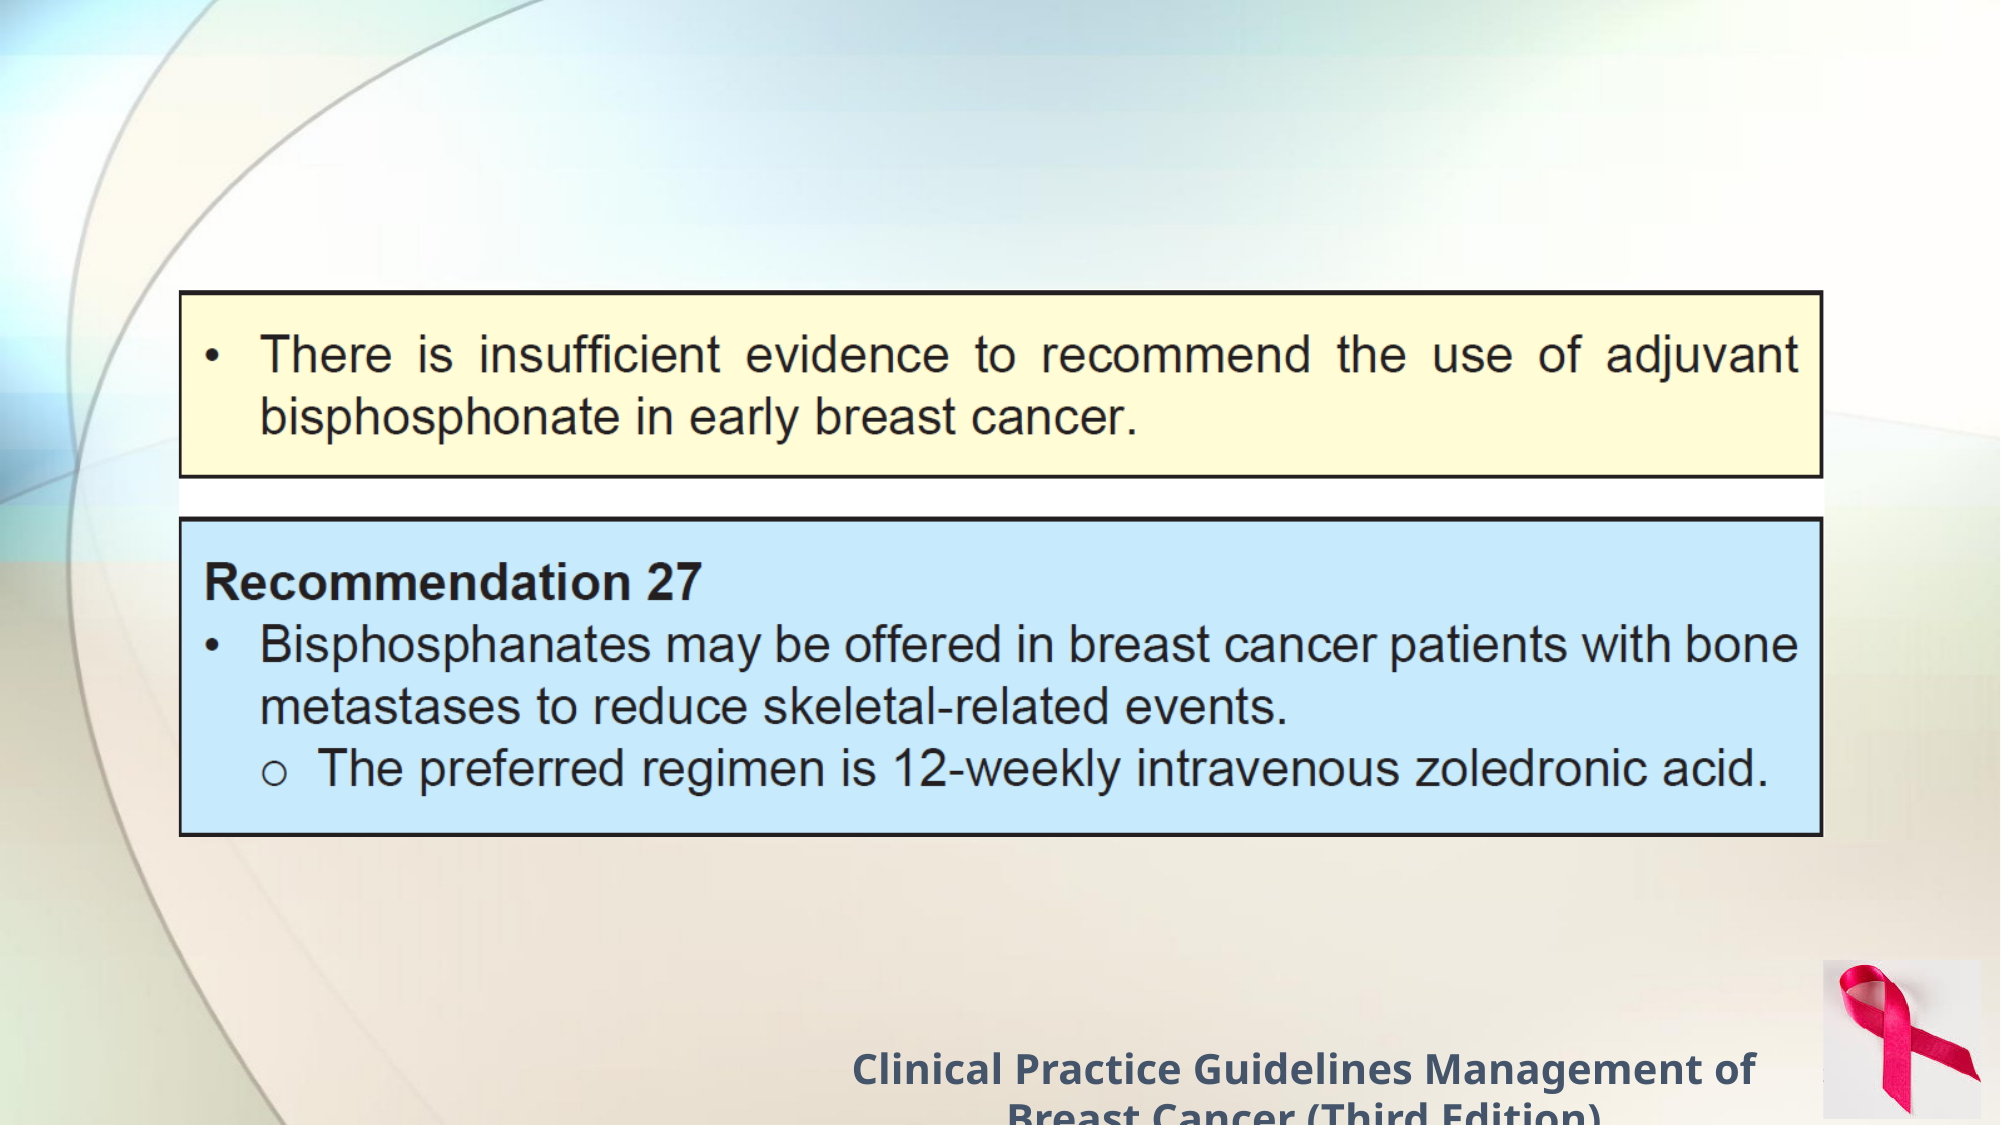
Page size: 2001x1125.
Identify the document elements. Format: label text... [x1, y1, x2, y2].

picture [0, 0, 2001, 1125]
text_box Clinical Practice Guidelines Management of Breast Cancer (Third Edition) [788, 1035, 1820, 1125]
slide_number 26 [1325, 1042, 1813, 1103]
